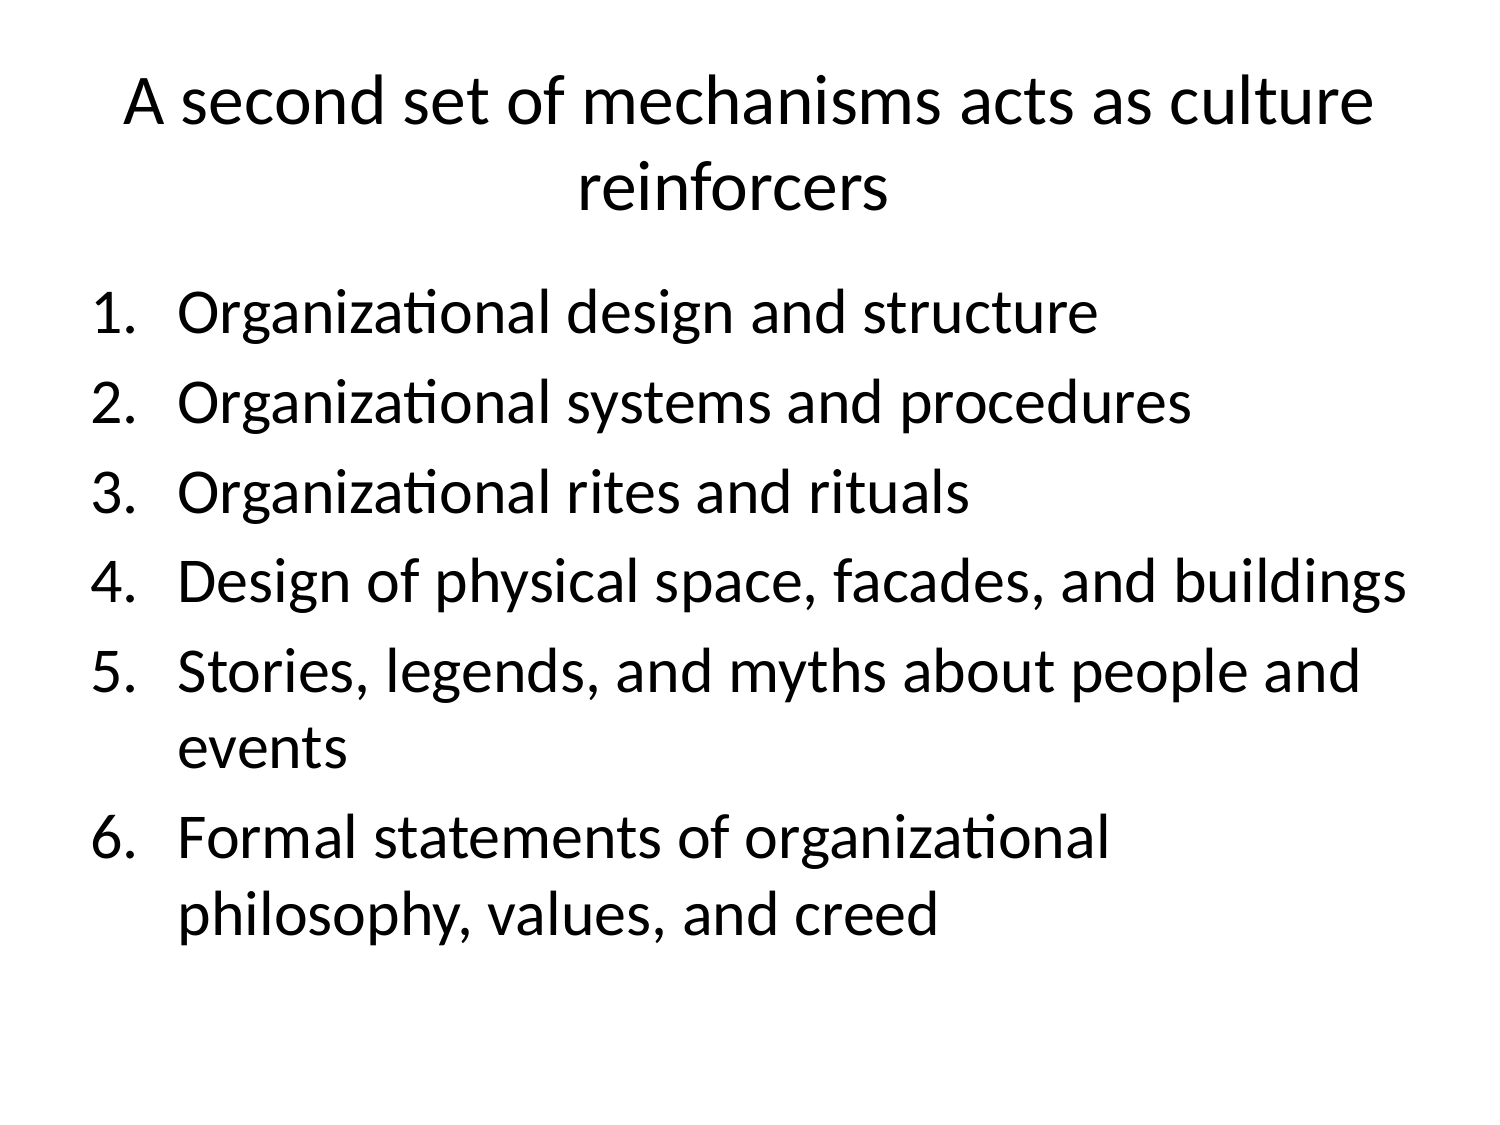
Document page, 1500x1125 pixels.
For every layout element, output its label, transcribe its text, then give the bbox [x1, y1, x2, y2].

title A second set of mechanisms acts as culture reinforcers [75, 45, 1425, 233]
list Organizational design and structure Organizational systems and procedures Organizational rites and rituals Design of physical space, facades, and buildings Stories, legends, and myths about people and events Formal statements of organizational philosophy, values, and creed [75, 262, 1425, 1005]
